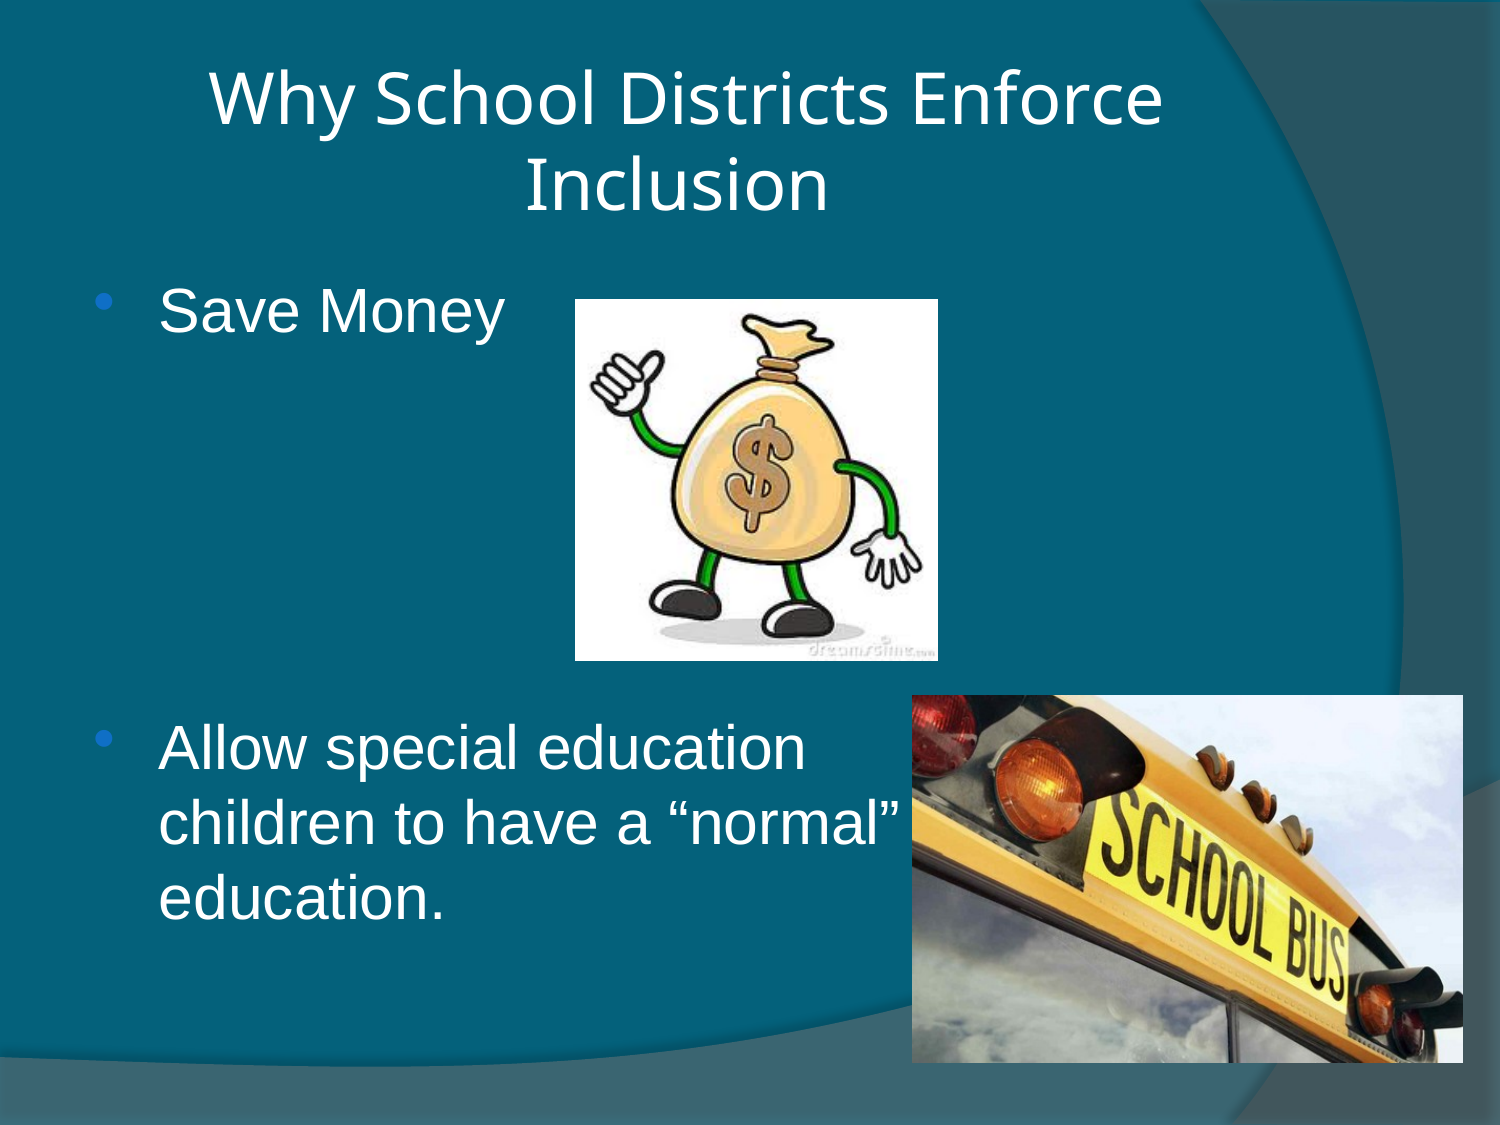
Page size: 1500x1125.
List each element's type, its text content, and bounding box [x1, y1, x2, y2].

list Save Money Allow special education children to have a “normal” education. [75, 262, 925, 1005]
title Why School Districts Enforce Inclusion [75, 45, 1300, 233]
picture [912, 695, 1463, 1063]
picture [576, 300, 937, 660]
